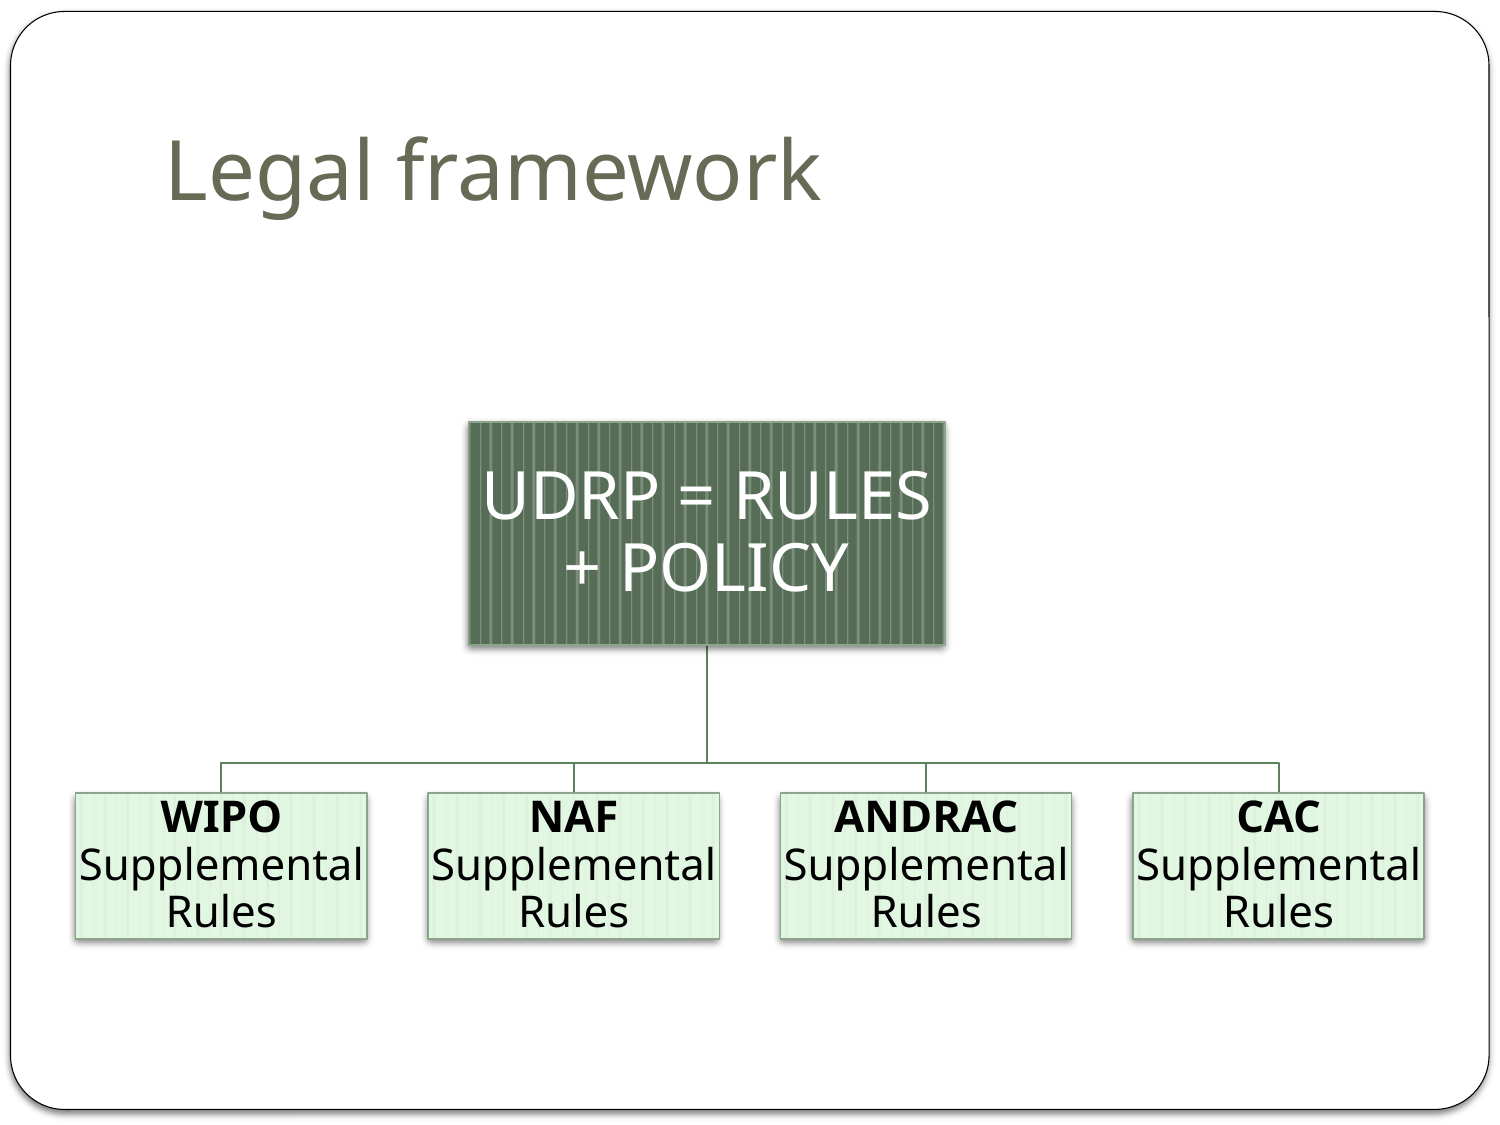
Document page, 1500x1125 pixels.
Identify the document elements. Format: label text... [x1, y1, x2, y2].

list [74, 368, 1426, 1079]
title Legal framework [150, 45, 1425, 233]
